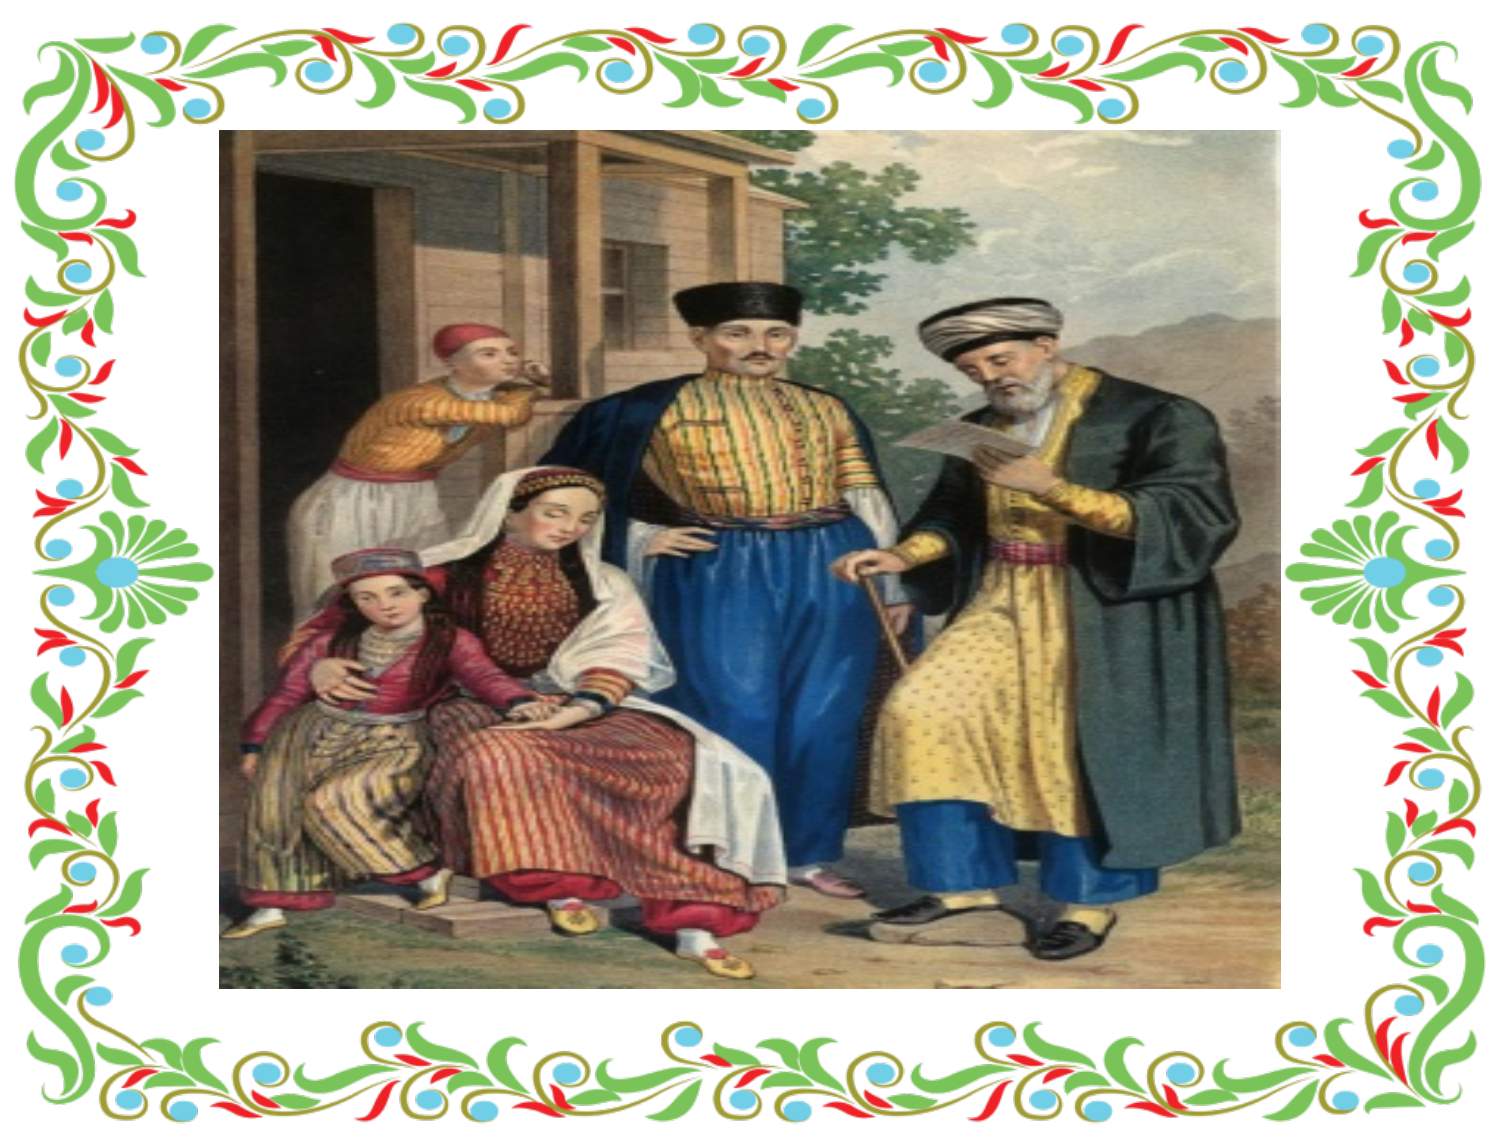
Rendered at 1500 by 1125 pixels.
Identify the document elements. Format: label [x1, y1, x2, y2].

picture [14, 21, 1486, 1125]
list [219, 130, 1281, 989]
